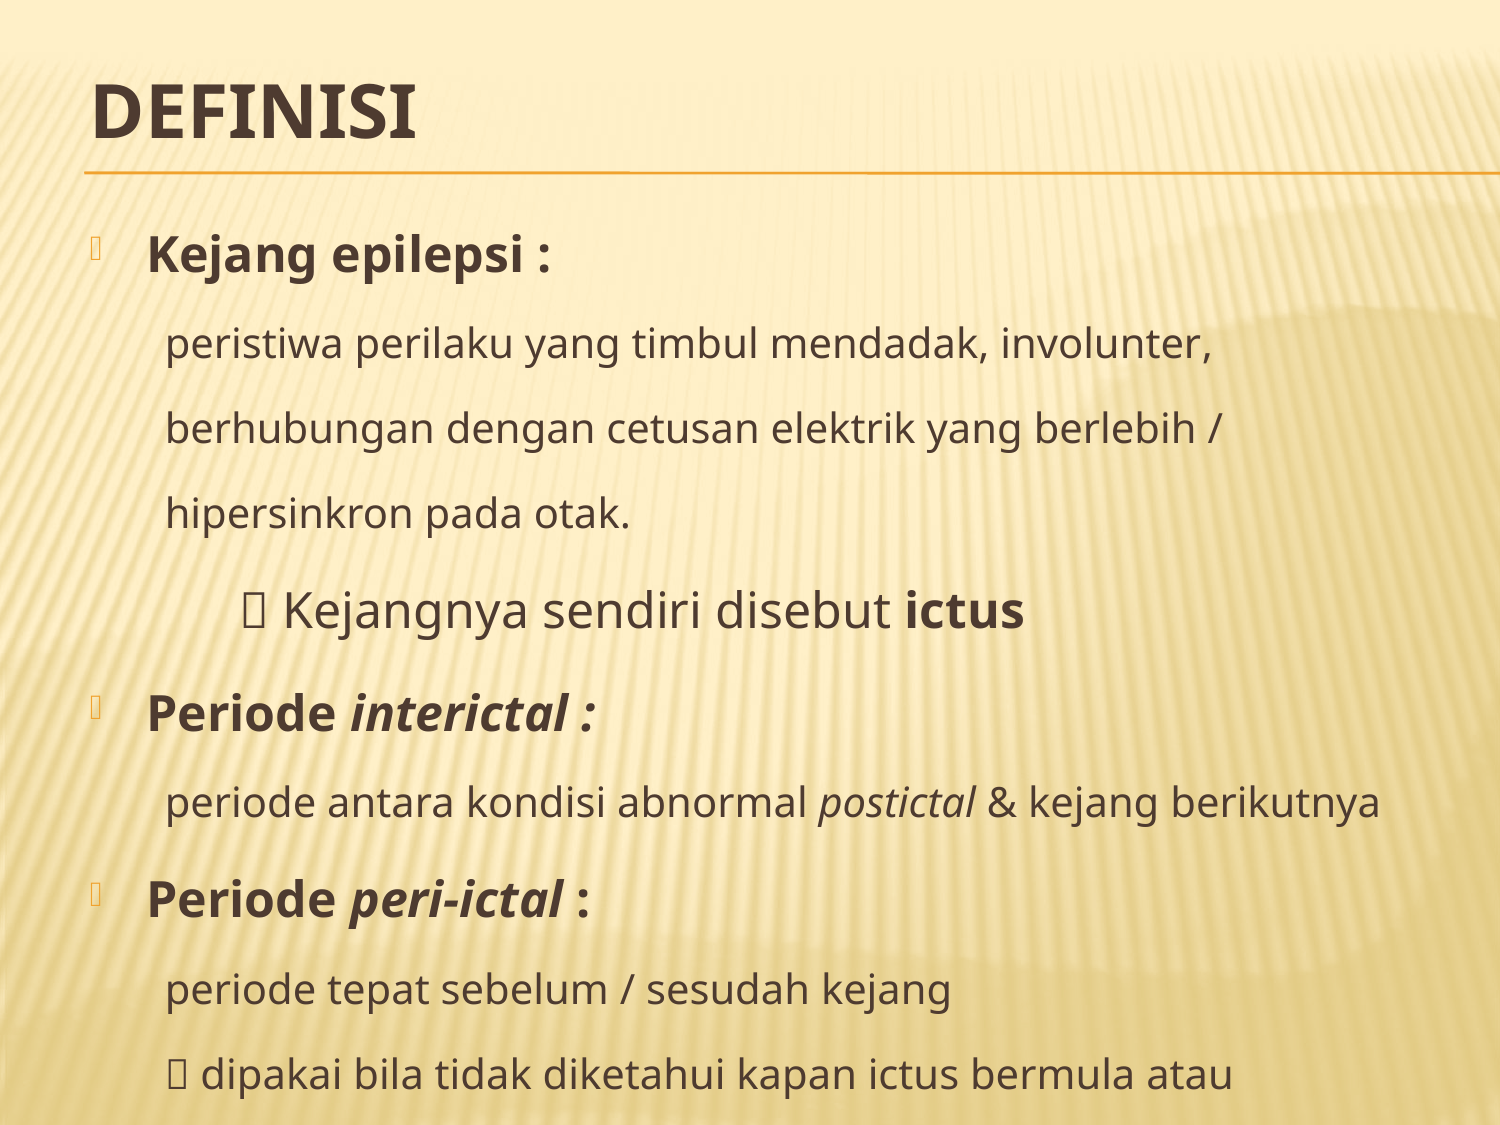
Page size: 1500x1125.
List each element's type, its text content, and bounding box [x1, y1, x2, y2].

list Kejang epilepsi : peristiwa perilaku yang timbul mendadak, involunter, berhubungan dengan cetusan elektrik yang berlebih / hipersinkron pada otak.  Kejangnya sendiri disebut ictus Periode interictal : periode antara kondisi abnormal postictal & kejang berikutnya Periode peri-ictal : periode tepat sebelum / sesudah kejang  dipakai bila tidak diketahui kapan ictus bermula atau berakhir. [75, 172, 1425, 1083]
title DEFINISI [75, 45, 1425, 172]
